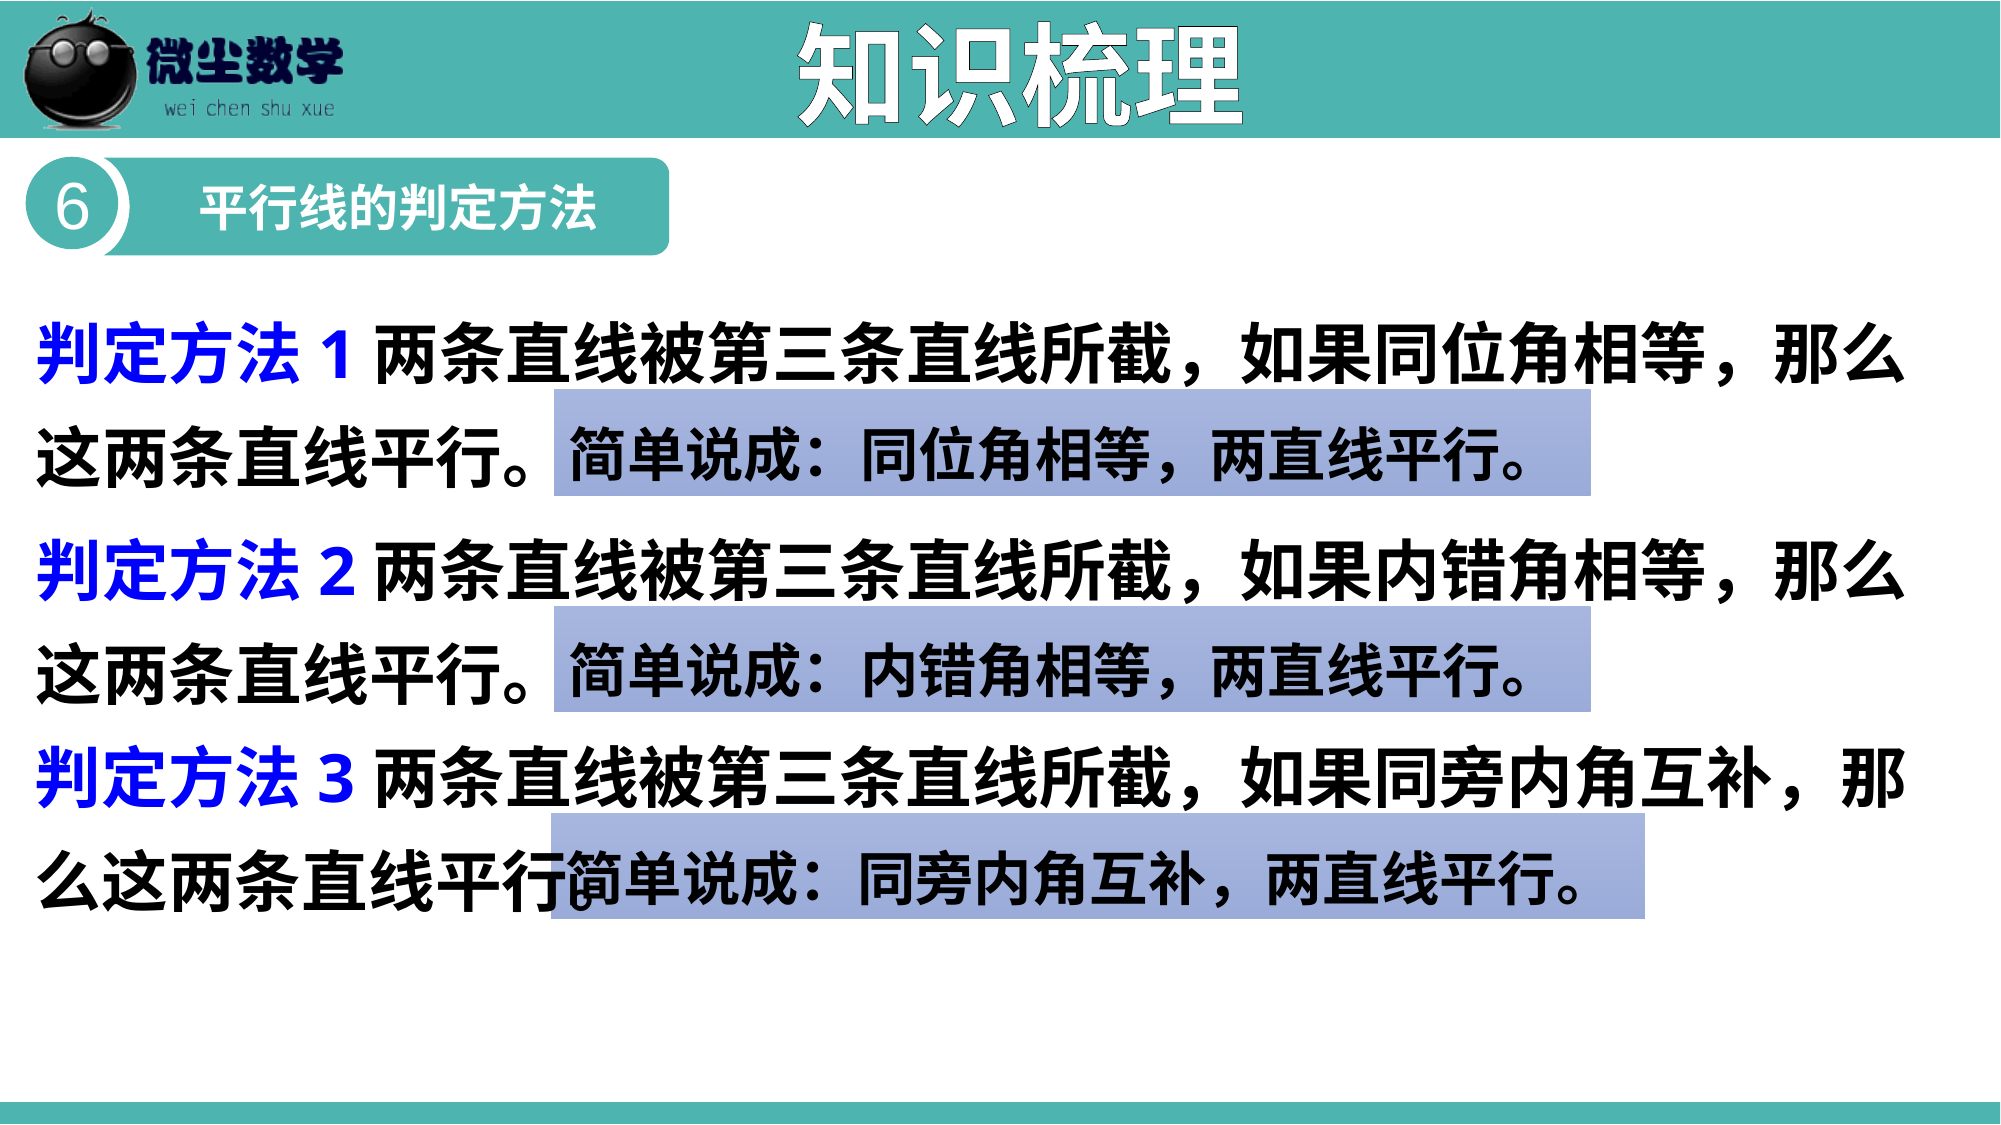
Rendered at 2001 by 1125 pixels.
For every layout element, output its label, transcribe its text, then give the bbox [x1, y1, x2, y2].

text_box 知识梳理 [780, 0, 1261, 148]
text_box 简单说成：内错角相等，两直线平行。 [554, 606, 1591, 703]
text_box 判定方法1两条直线被第三条直线所截，如果同位角相等，那么这两条直线平行。 [20, 280, 1970, 497]
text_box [25, 156, 670, 256]
picture [0, 1, 2001, 1124]
text_box 简单说成：同位角相等，两直线平行。 [554, 389, 1591, 496]
text_box 判定方法3两条直线被第三条直线所截，如果同旁内角互补，那么这两条直线平行。 [19, 703, 1969, 928]
text_box 判定方法2两条直线被第三条直线所截，如果内错角相等，那么这两条直线平行。 [20, 497, 1970, 721]
